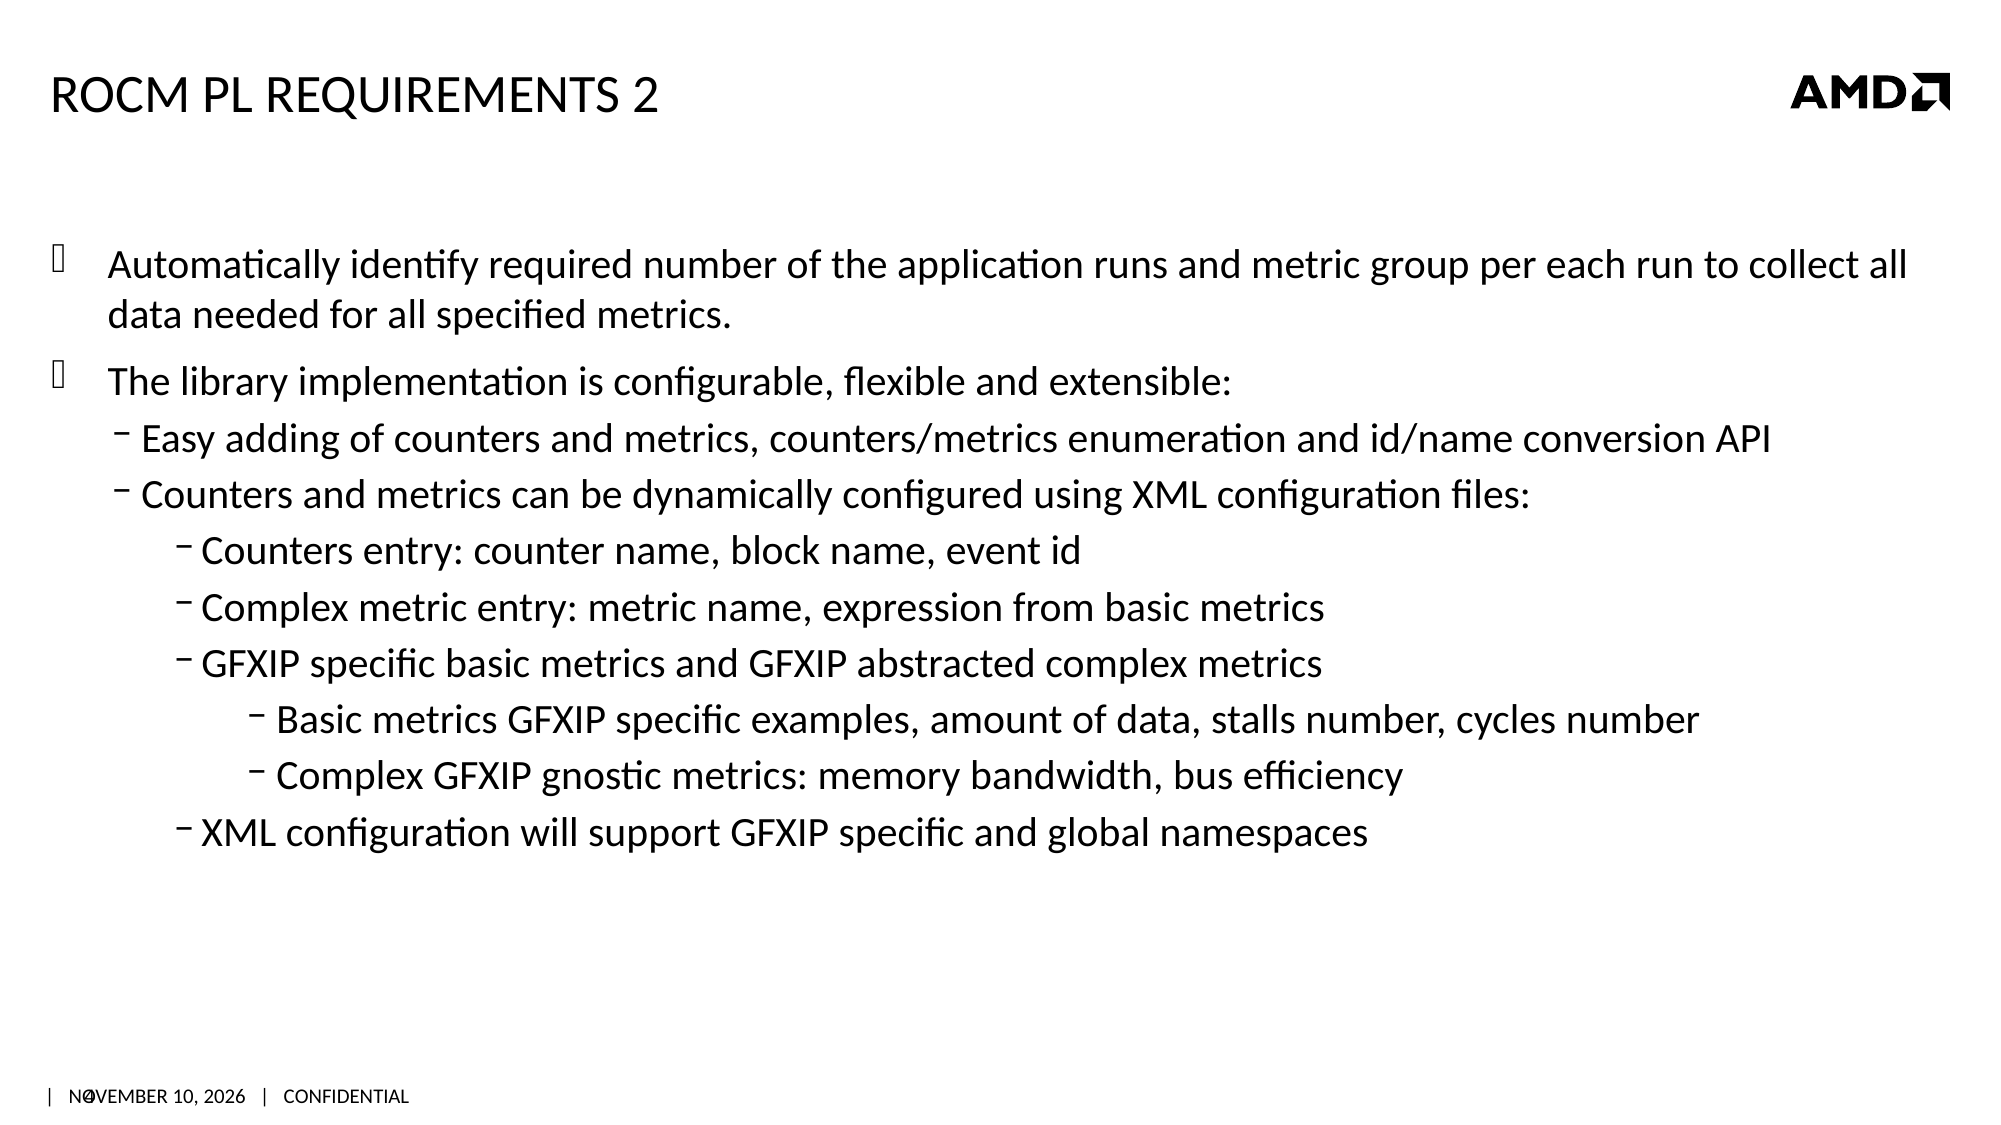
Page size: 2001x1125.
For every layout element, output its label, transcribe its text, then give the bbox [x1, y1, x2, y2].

list Automatically identify required number of the application runs and metric group per each run to collect all data needed for all specified metrics. The library implementation is configurable, flexible and extensible: Easy adding of counters and metrics, counters/metrics enumeration and id/name conversion API Counters and metrics can be dynamically configured using XML configuration files: Counters entry: counter name, block name, event id Complex metric entry: metric name, expression from basic metrics GFXIP specific basic metrics and GFXIP abstracted complex metrics Basic metrics GFXIP specific examples, amount of data, stalls number, cycles number Complex GFXIP gnostic metrics: memory bandwidth, bus efficiency XML configuration will support GFXIP specific and global namespaces [51, 229, 1912, 1037]
title ROCm PL Requirements 2 [50, 45, 1761, 124]
